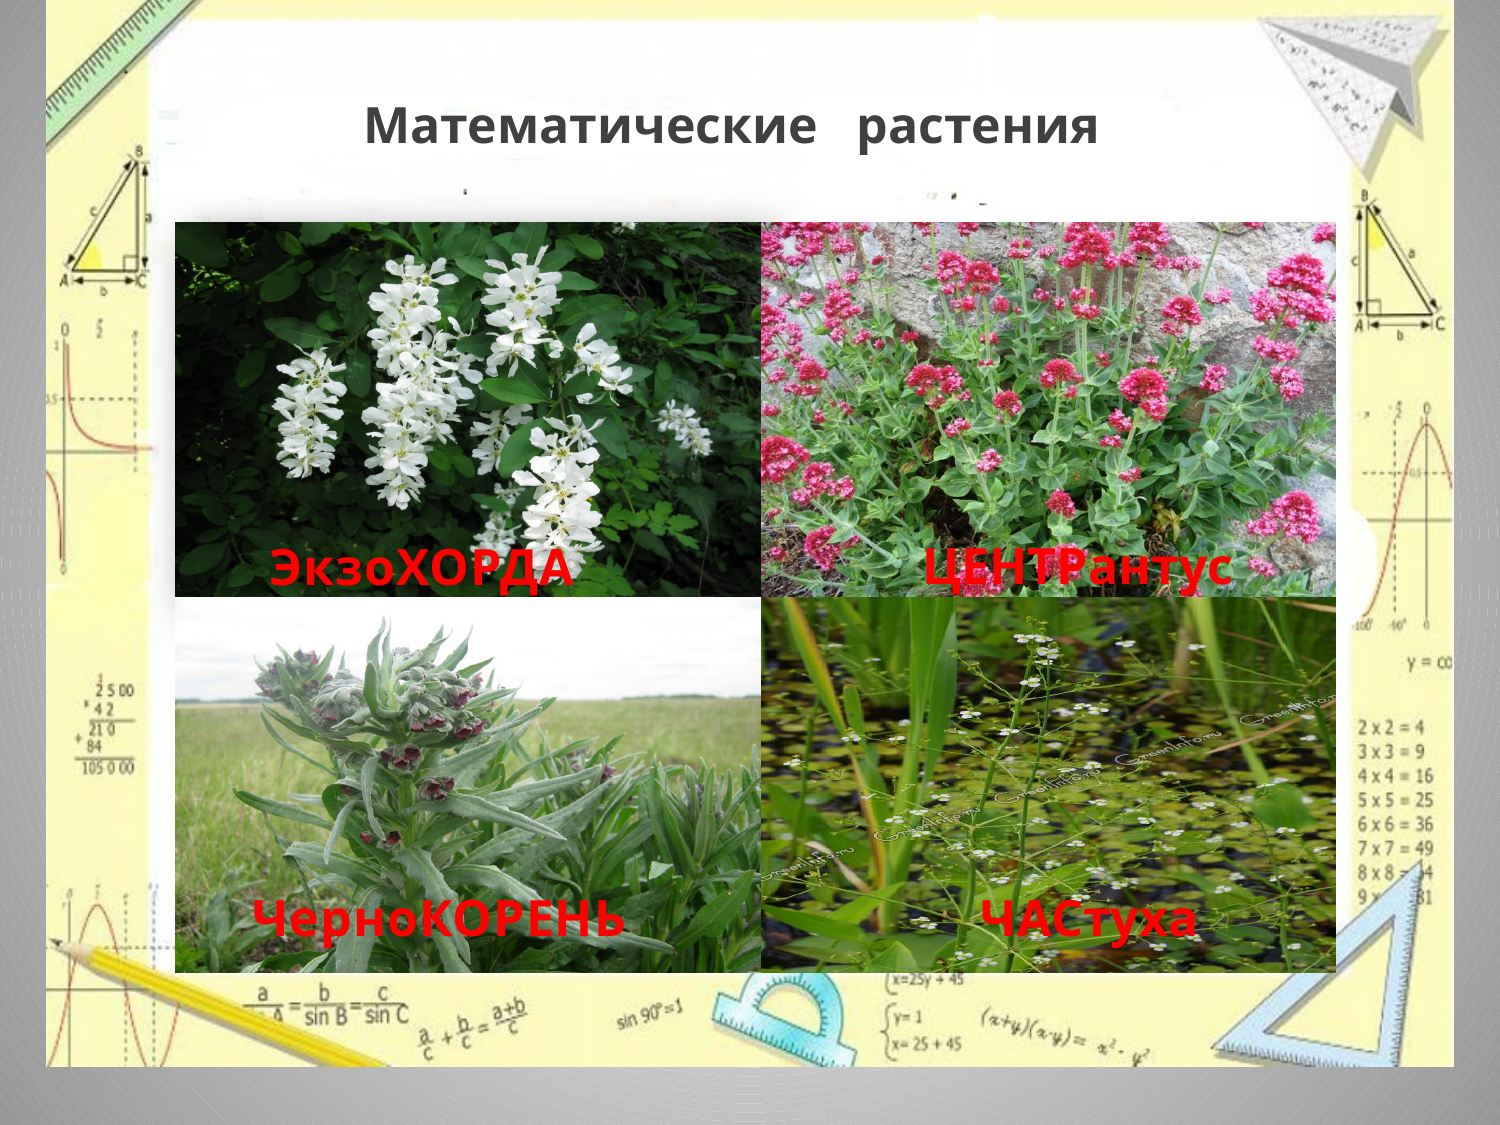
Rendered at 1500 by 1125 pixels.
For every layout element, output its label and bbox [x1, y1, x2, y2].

list [175, 222, 759, 596]
list [761, 222, 1337, 596]
picture [46, 0, 1454, 1067]
